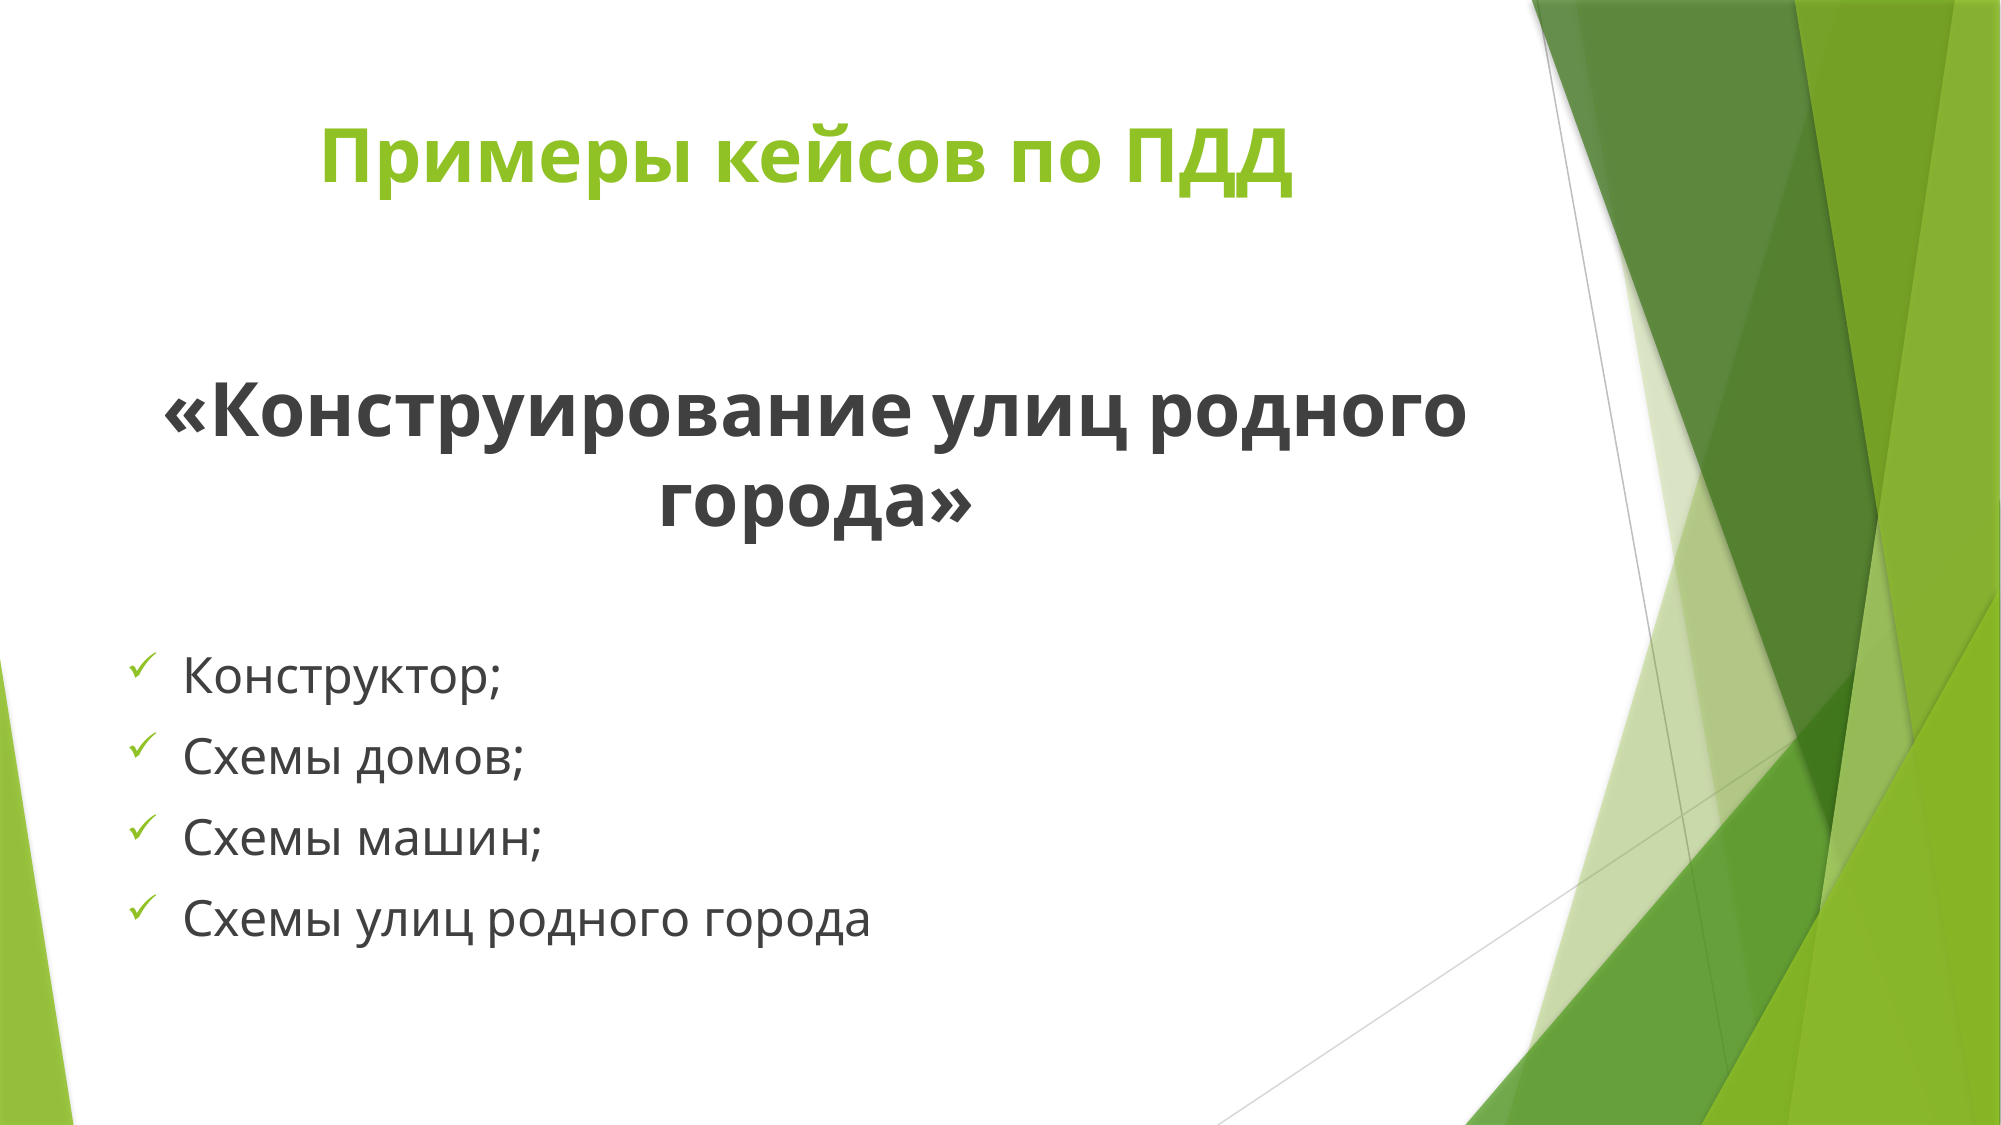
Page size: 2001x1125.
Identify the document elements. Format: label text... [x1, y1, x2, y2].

title Примеры кейсов по ПДД [111, 99, 1522, 317]
list «Конструирование улиц родного города» Конструктор; Схемы домов; Схемы машин; Схемы улиц родного города [111, 354, 1522, 992]
